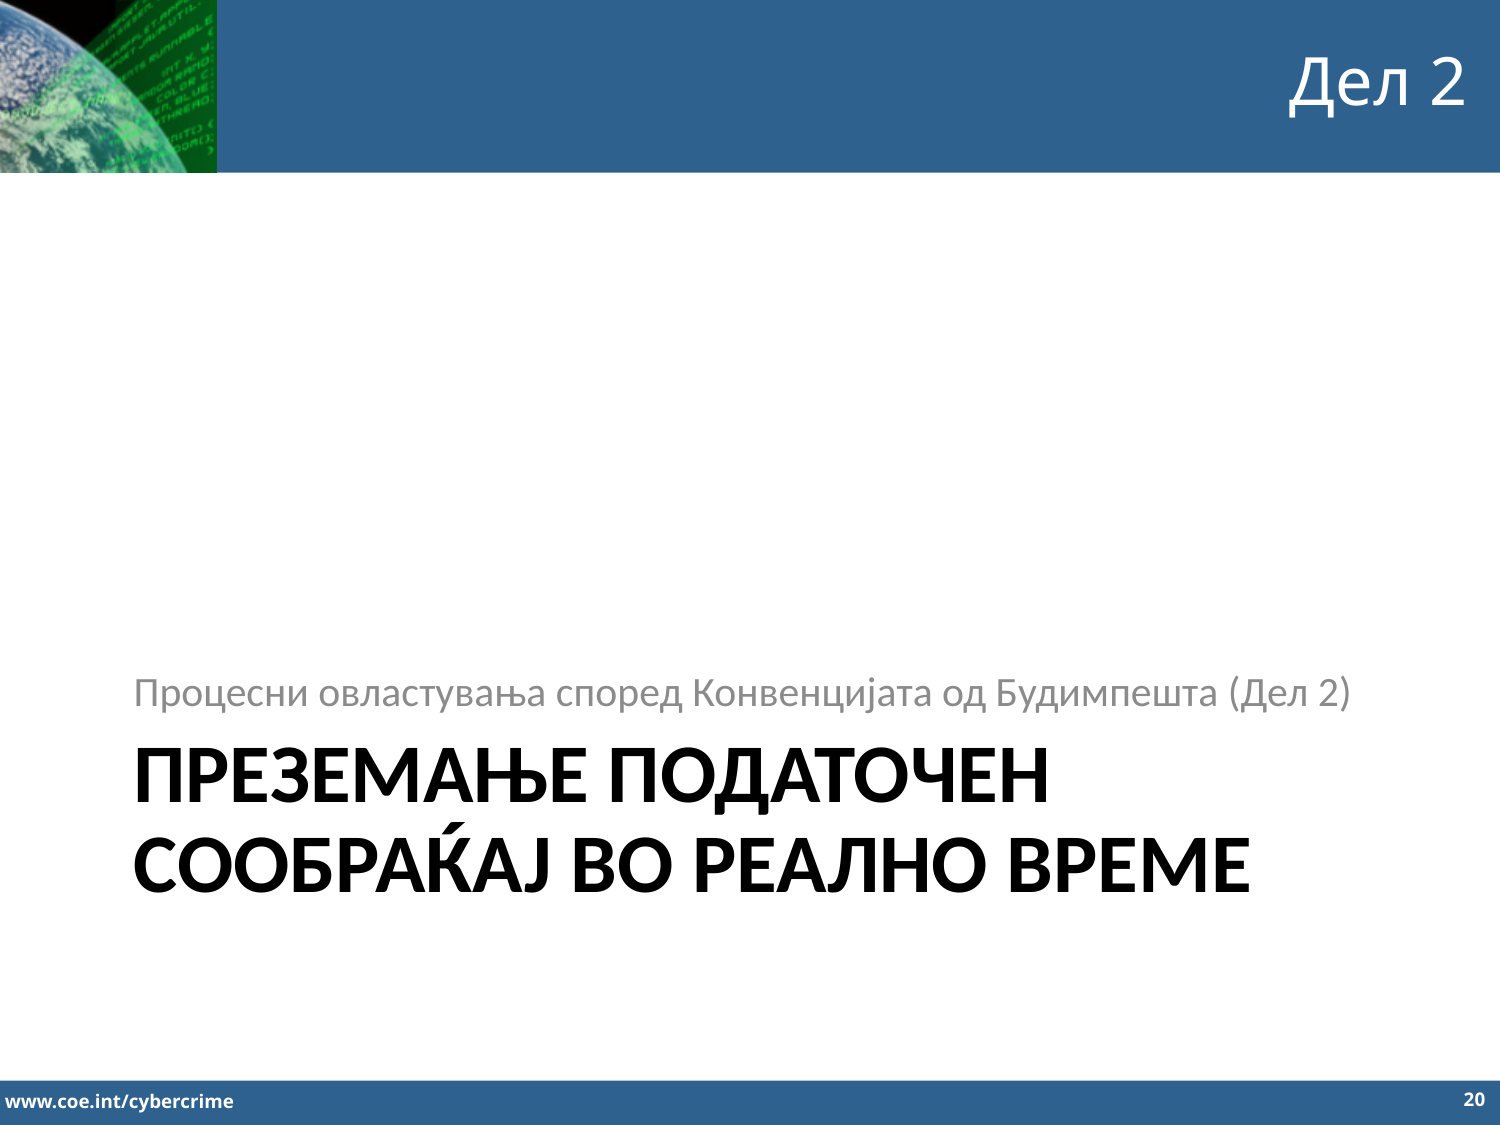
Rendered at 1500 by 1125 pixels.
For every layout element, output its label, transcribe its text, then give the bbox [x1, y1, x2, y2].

title ПРЕЗЕМАЊЕ ПОДАТОЧЕН СООБРАЌАЈ ВО РЕАЛНО ВРЕМЕ [118, 723, 1394, 947]
picture [0, 0, 217, 173]
text_box Дел 2 [230, 31, 1483, 126]
list Процесни овластувања според Конвенцијата од Будимпешта (Дел 2) [118, 476, 1394, 723]
